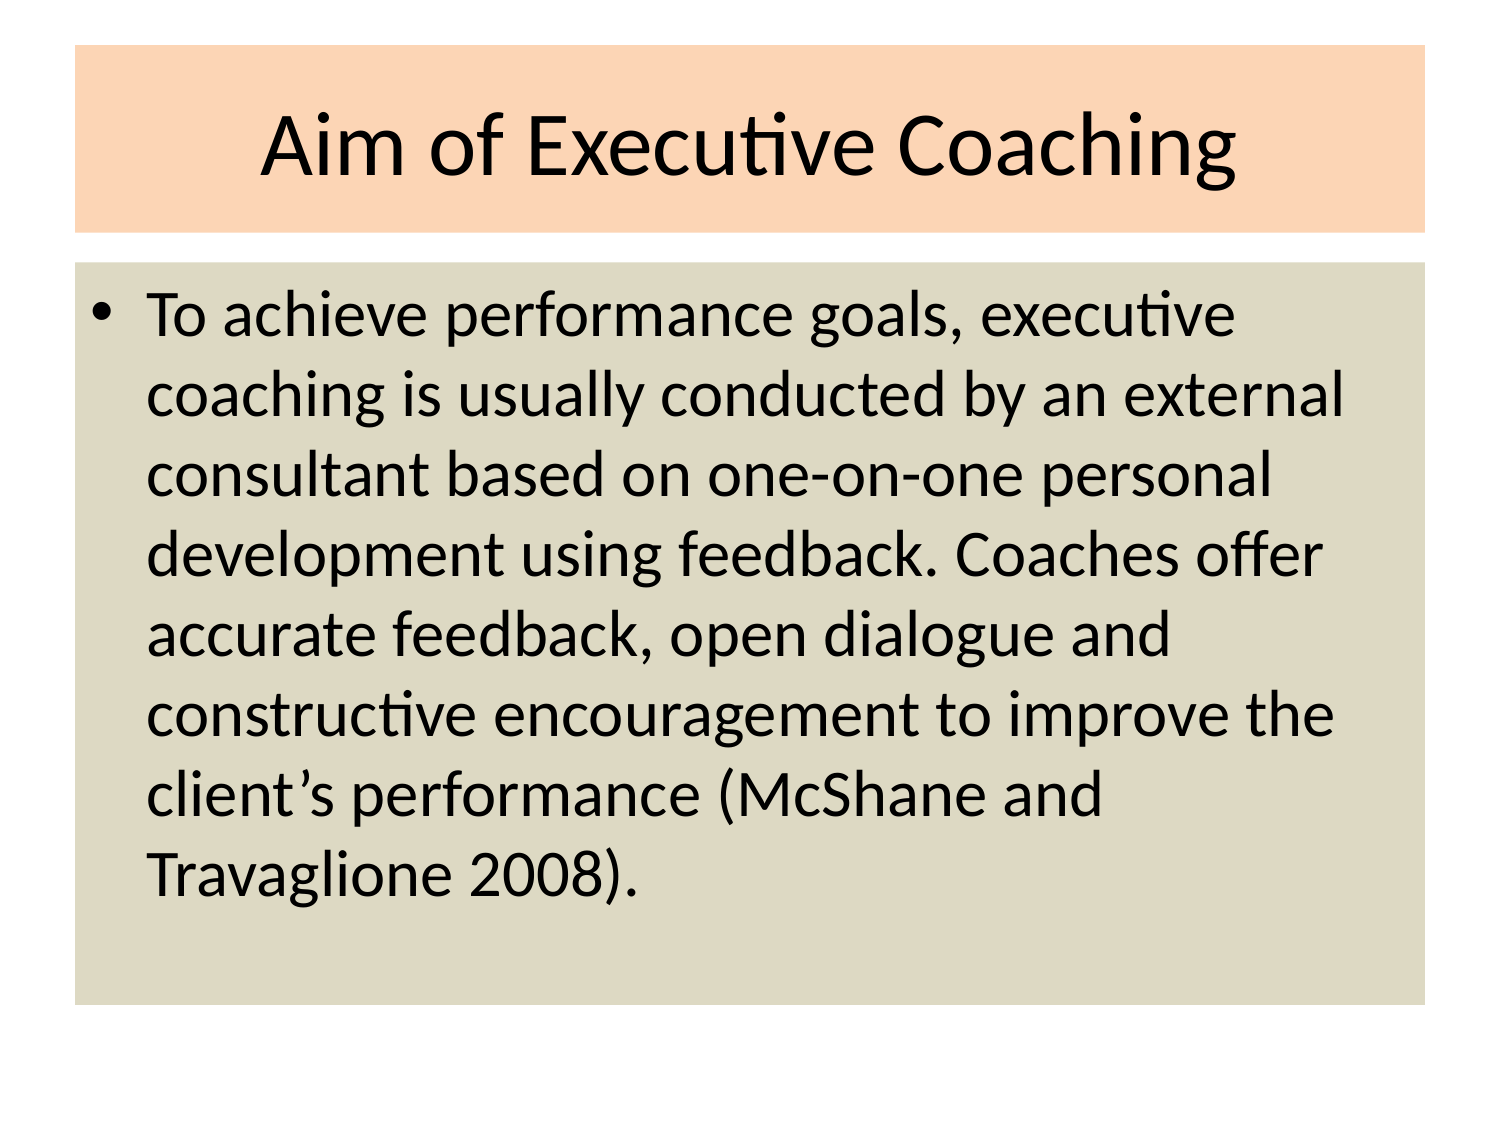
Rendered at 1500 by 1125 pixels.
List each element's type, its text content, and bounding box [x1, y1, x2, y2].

list To achieve performance goals, executive coaching is usually conducted by an external consultant based on one-on-one personal development using feedback. Coaches offer accurate feedback, open dialogue and constructive encouragement to improve the client’s performance (McShane and Travaglione 2008). [75, 262, 1425, 1005]
title Aim of Executive Coaching [75, 45, 1425, 233]
